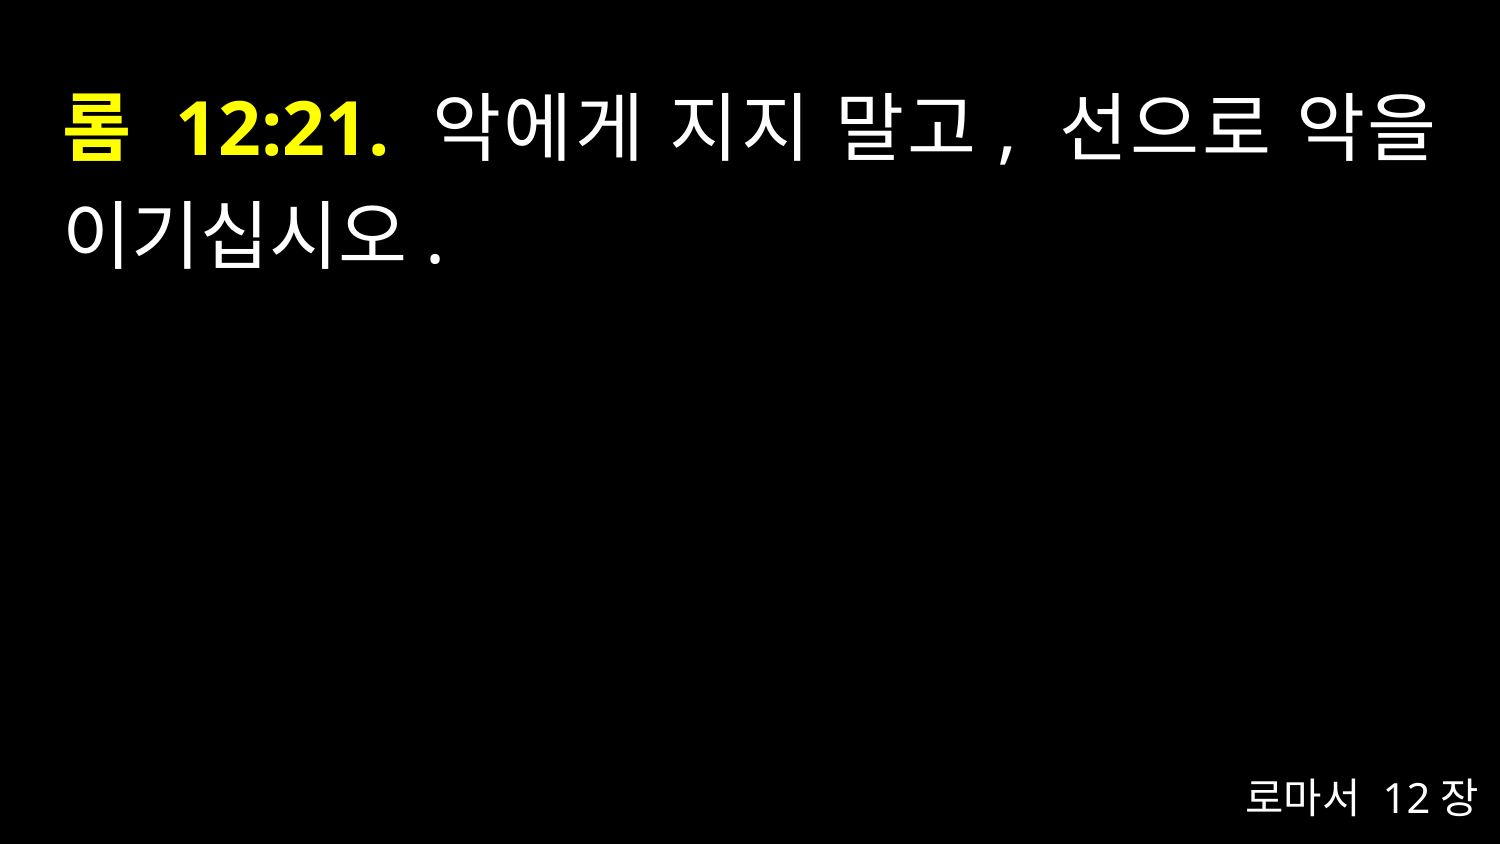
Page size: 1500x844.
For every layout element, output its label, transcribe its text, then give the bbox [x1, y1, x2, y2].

title 롬 12:21. 악에게 지지 말고, 선으로 악을 이기십시오. [0, 0, 1500, 844]
subtitle 로마서 12장 [916, 770, 1500, 844]
